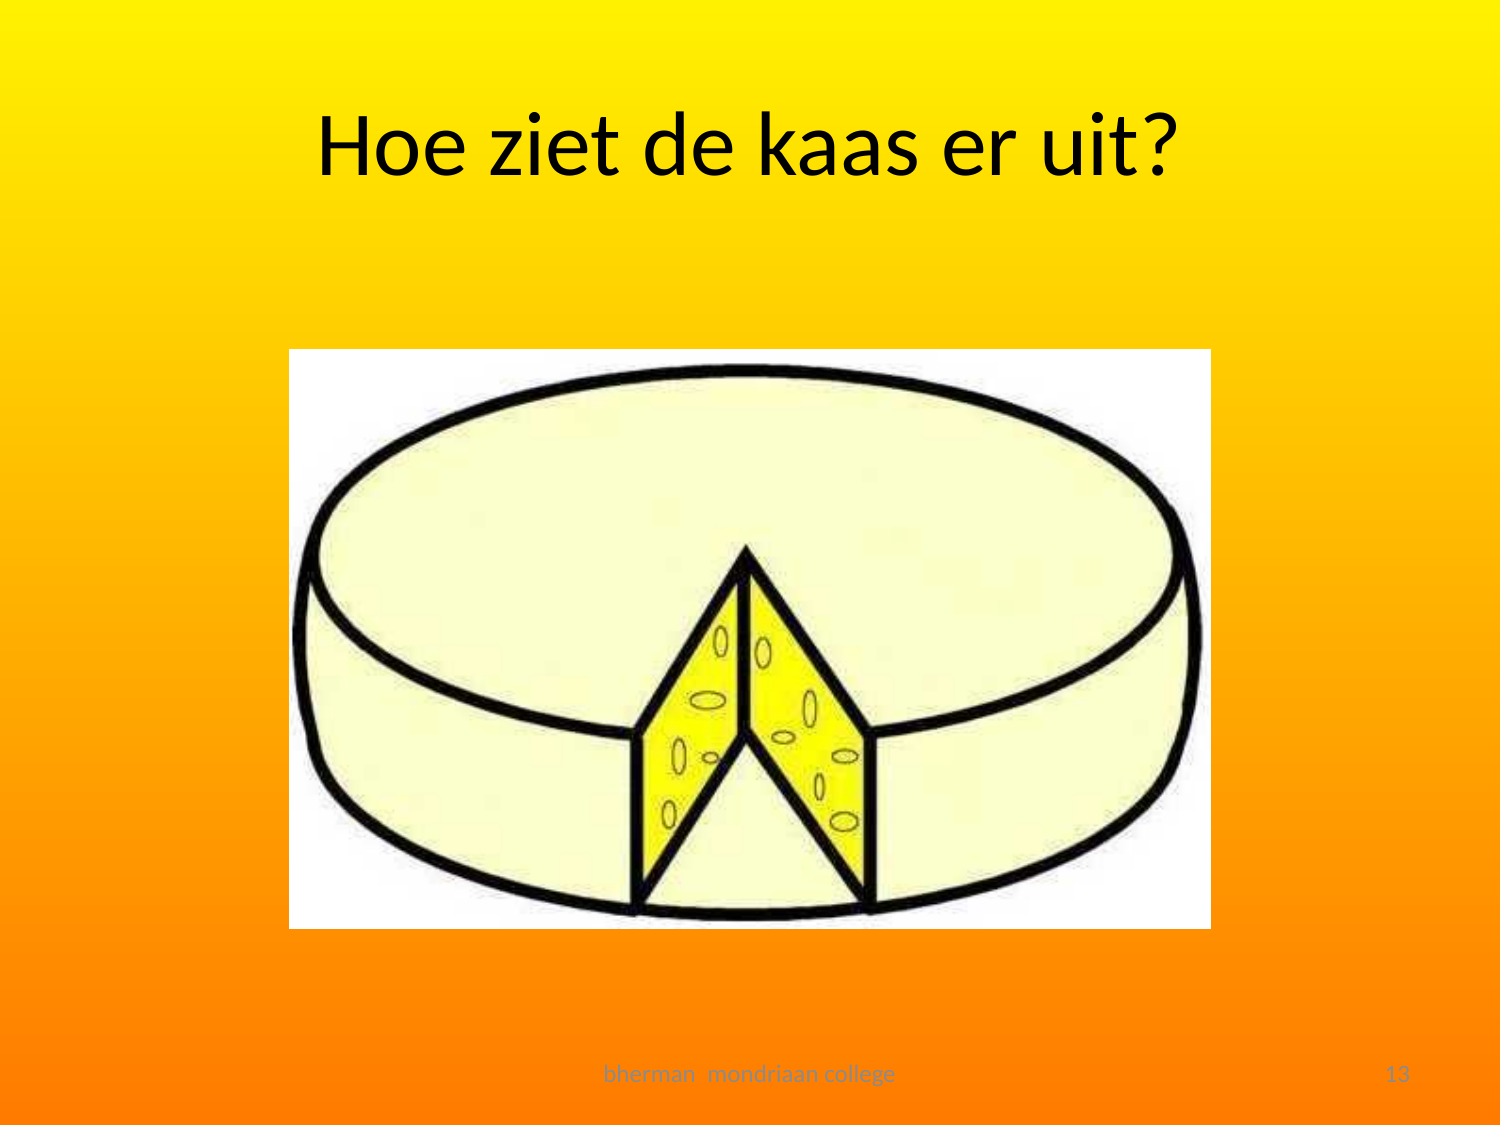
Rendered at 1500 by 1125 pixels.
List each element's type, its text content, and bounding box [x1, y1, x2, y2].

slide_number 13 [1074, 1042, 1425, 1103]
footer bherman mondriaan college [512, 1042, 988, 1103]
title Hoe ziet de kaas er uit? [75, 45, 1425, 233]
picture [288, 349, 1211, 929]
